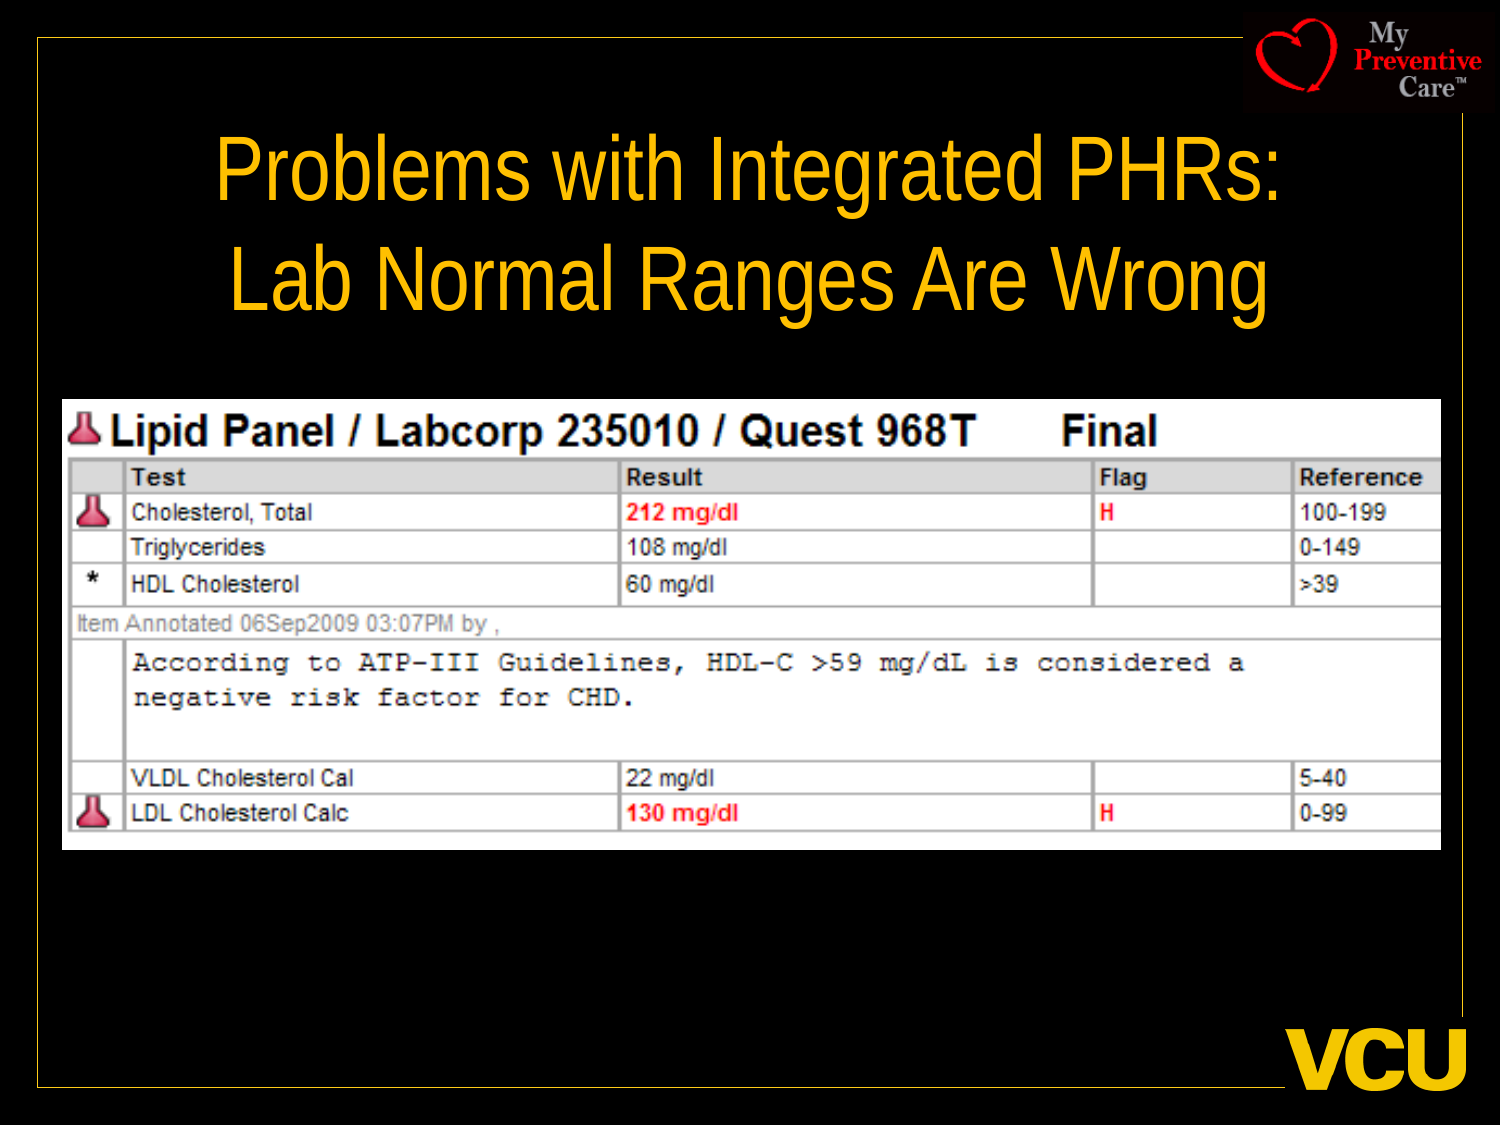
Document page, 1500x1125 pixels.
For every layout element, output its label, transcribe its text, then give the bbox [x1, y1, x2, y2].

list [62, 399, 1441, 850]
picture [1243, 12, 1495, 113]
title Problems with Integrated PHRs: Lab Normal Ranges Are Wrong [49, 124, 1451, 313]
picture [1285, 1017, 1474, 1091]
